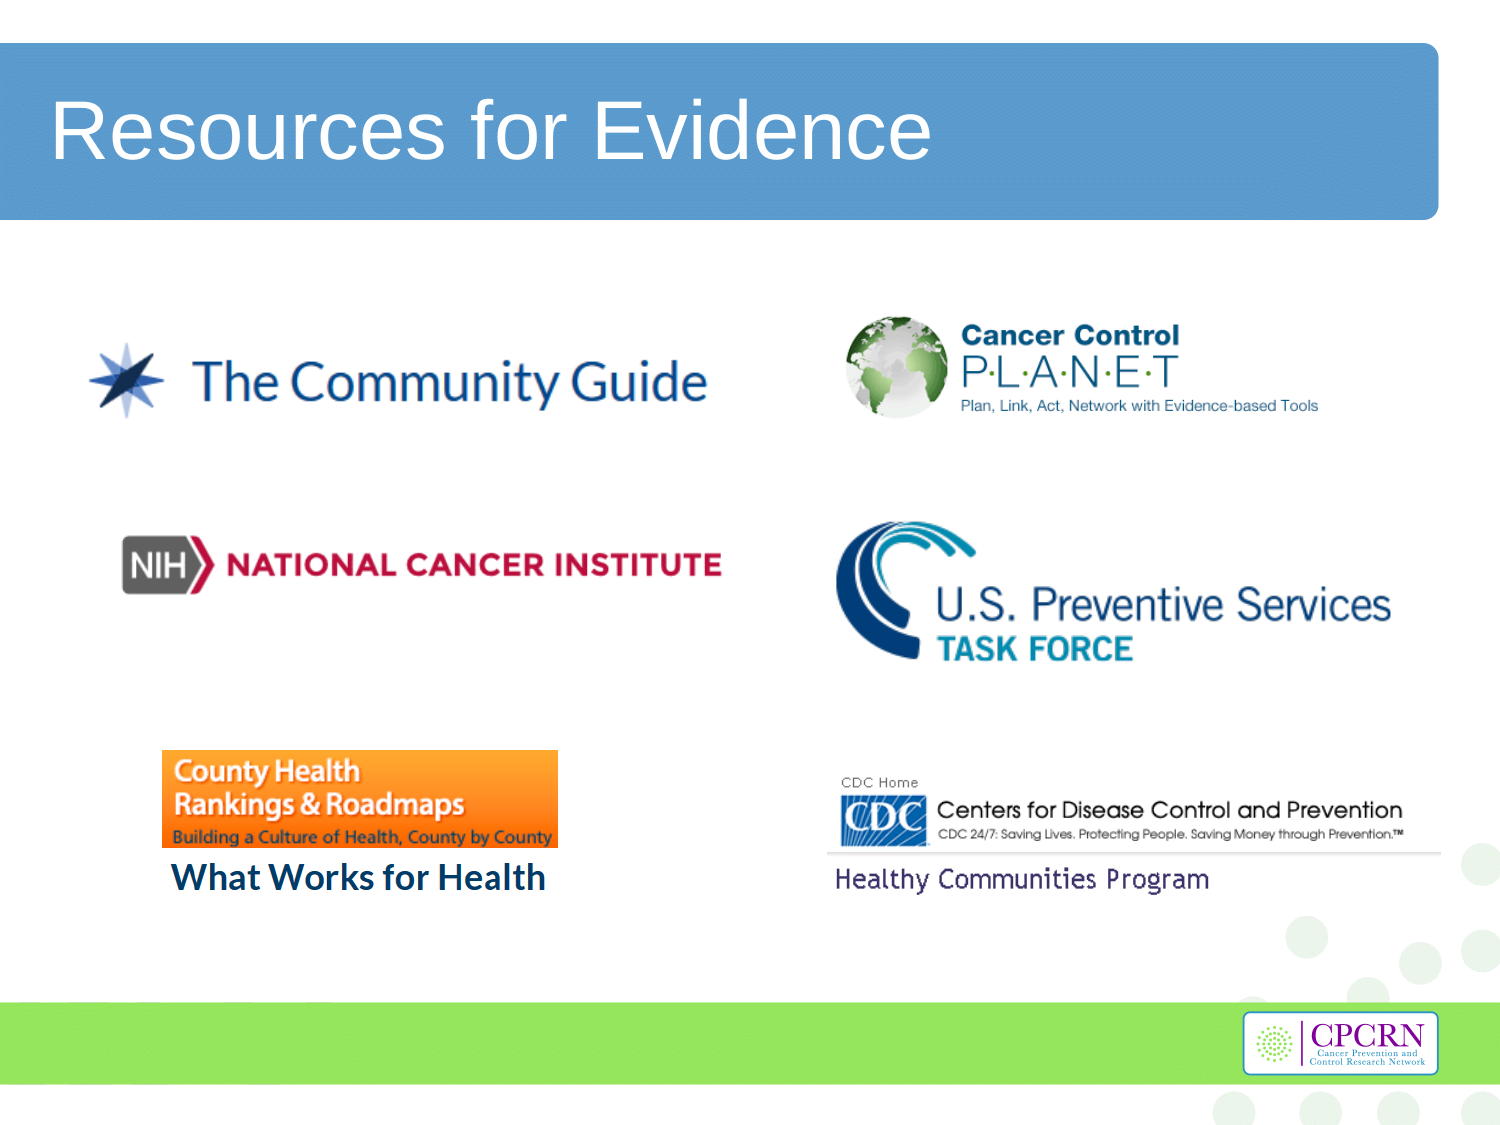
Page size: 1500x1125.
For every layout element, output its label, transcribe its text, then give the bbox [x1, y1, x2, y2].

title Resources for Evidence [34, 32, 1473, 220]
picture [0, 0, 1500, 1125]
